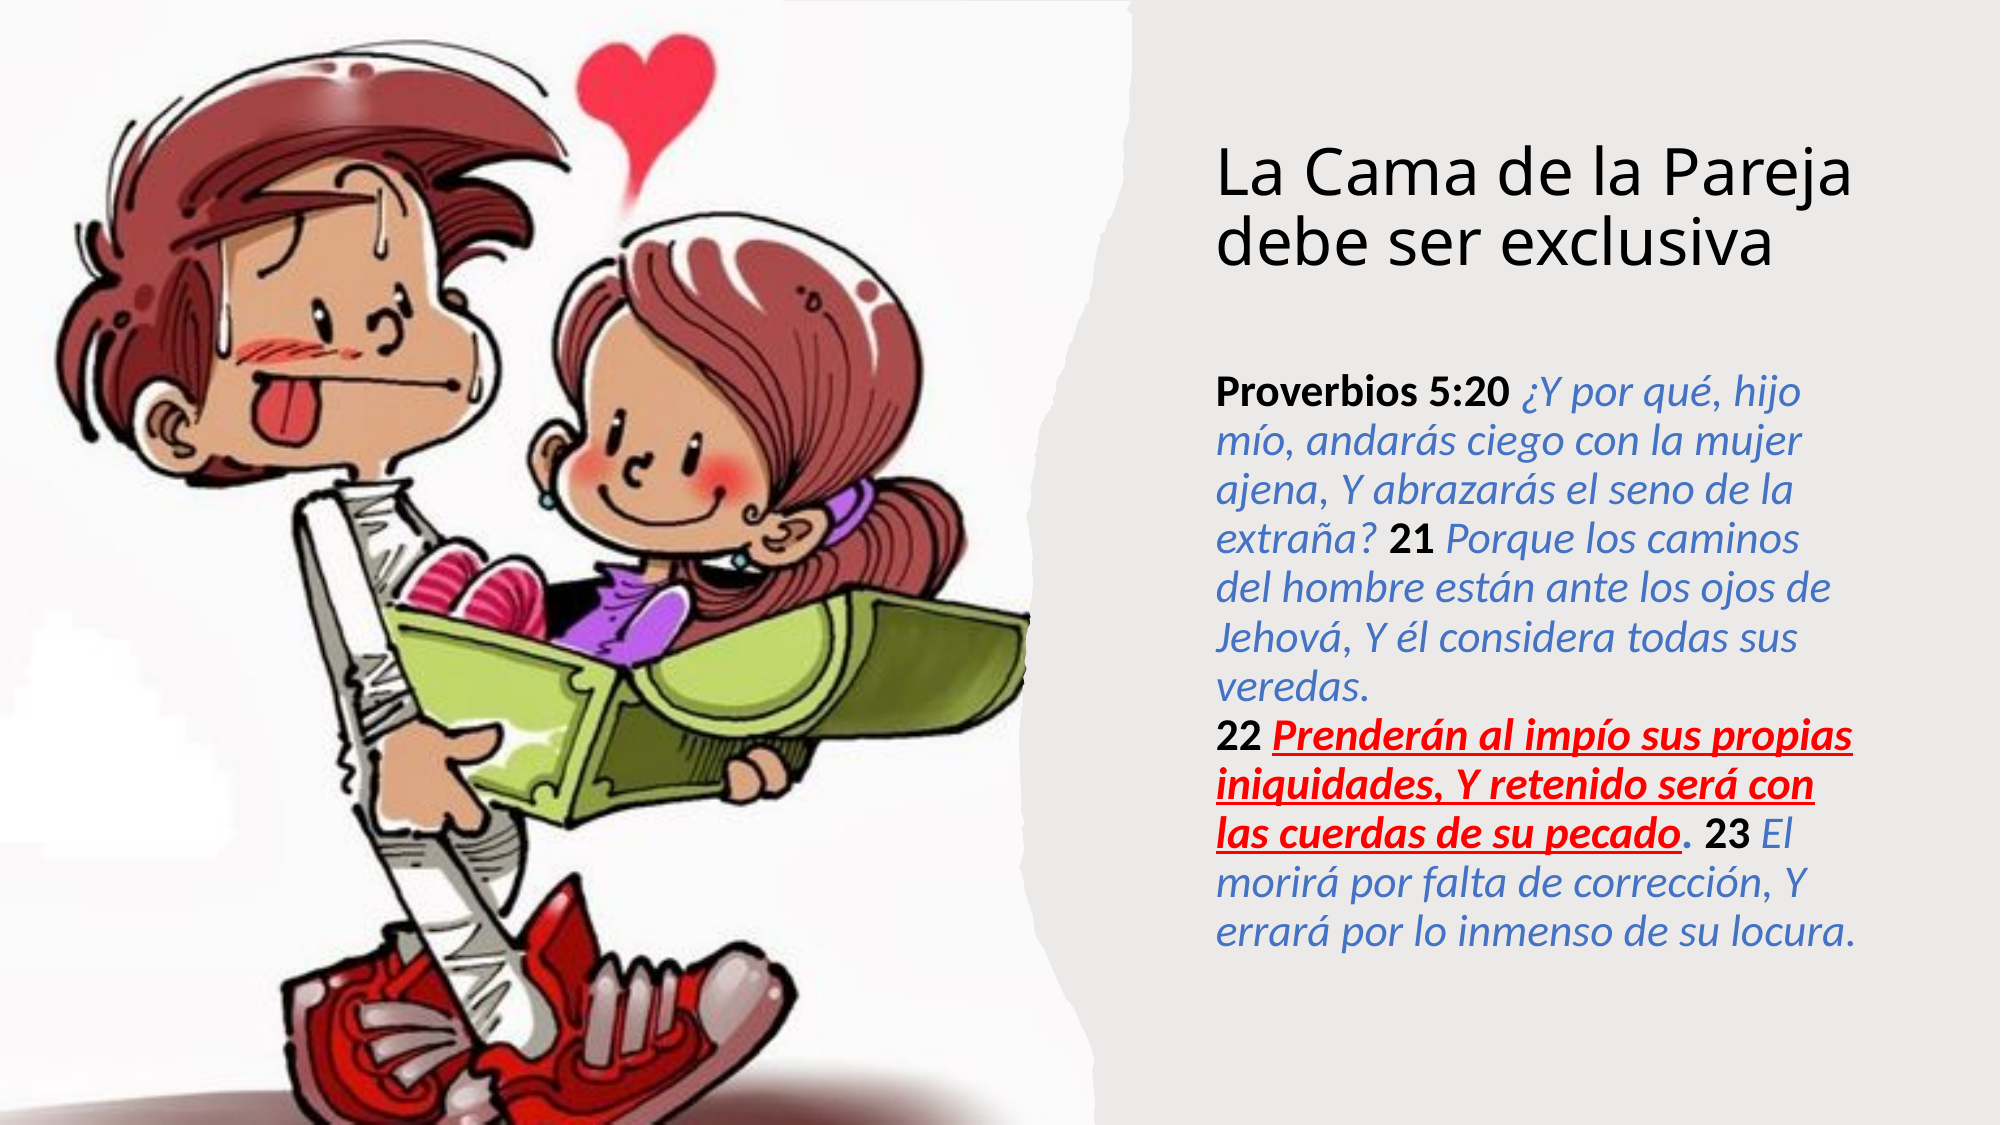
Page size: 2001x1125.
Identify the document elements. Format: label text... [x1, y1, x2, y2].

list Proverbios 5:20 ¿Y por qué, hijo mío, andarás ciego con la mujer ajena, Y abrazarás el seno de la extraña? 21 Porque los caminos del hombre están ante los ojos de Jehová, Y él considera todas sus veredas. 22 Prenderán al impío sus propias iniquidades, Y retenido será con las cuerdas de su pecado. 23 El morirá por falta de corrección, Y errará por lo inmenso de su locura. [1200, 359, 1880, 1002]
title La Cama de la Pareja debe ser exclusiva [1200, 99, 1880, 319]
text_box [1133, 0, 2000, 1125]
picture [0, 0, 1133, 1125]
